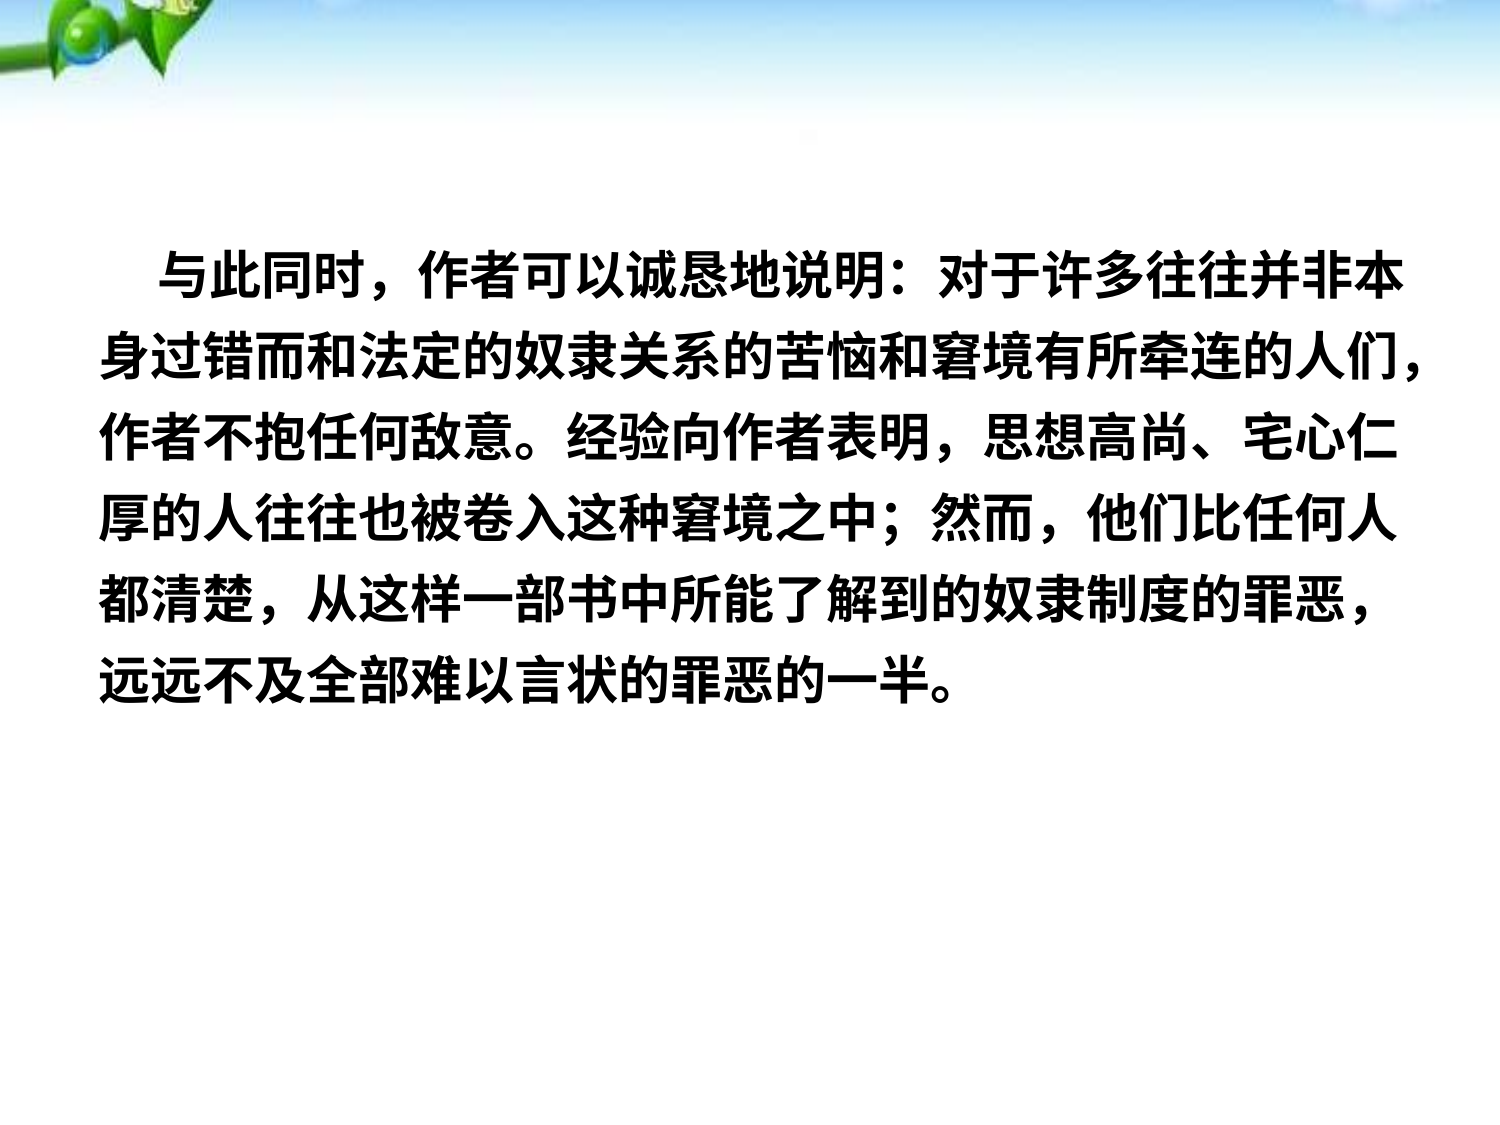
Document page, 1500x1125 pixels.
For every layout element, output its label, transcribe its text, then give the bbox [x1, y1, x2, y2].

picture [0, 0, 1500, 1125]
text_box 与此同时，作者可以诚恳地说明：对于许多往往并非本身过错而和法定的奴隶关系的苦恼和窘境有所牵连的人们，作者不抱任何敌意。经验向作者表明，思想高尚、宅心仁厚的人往往也被卷入这种窘境之中；然而，他们比任何人都清楚，从这样一部书中所能了解到的奴隶制度的罪恶，远远不及全部难以言状的罪恶的一半。 [83, 215, 1426, 718]
